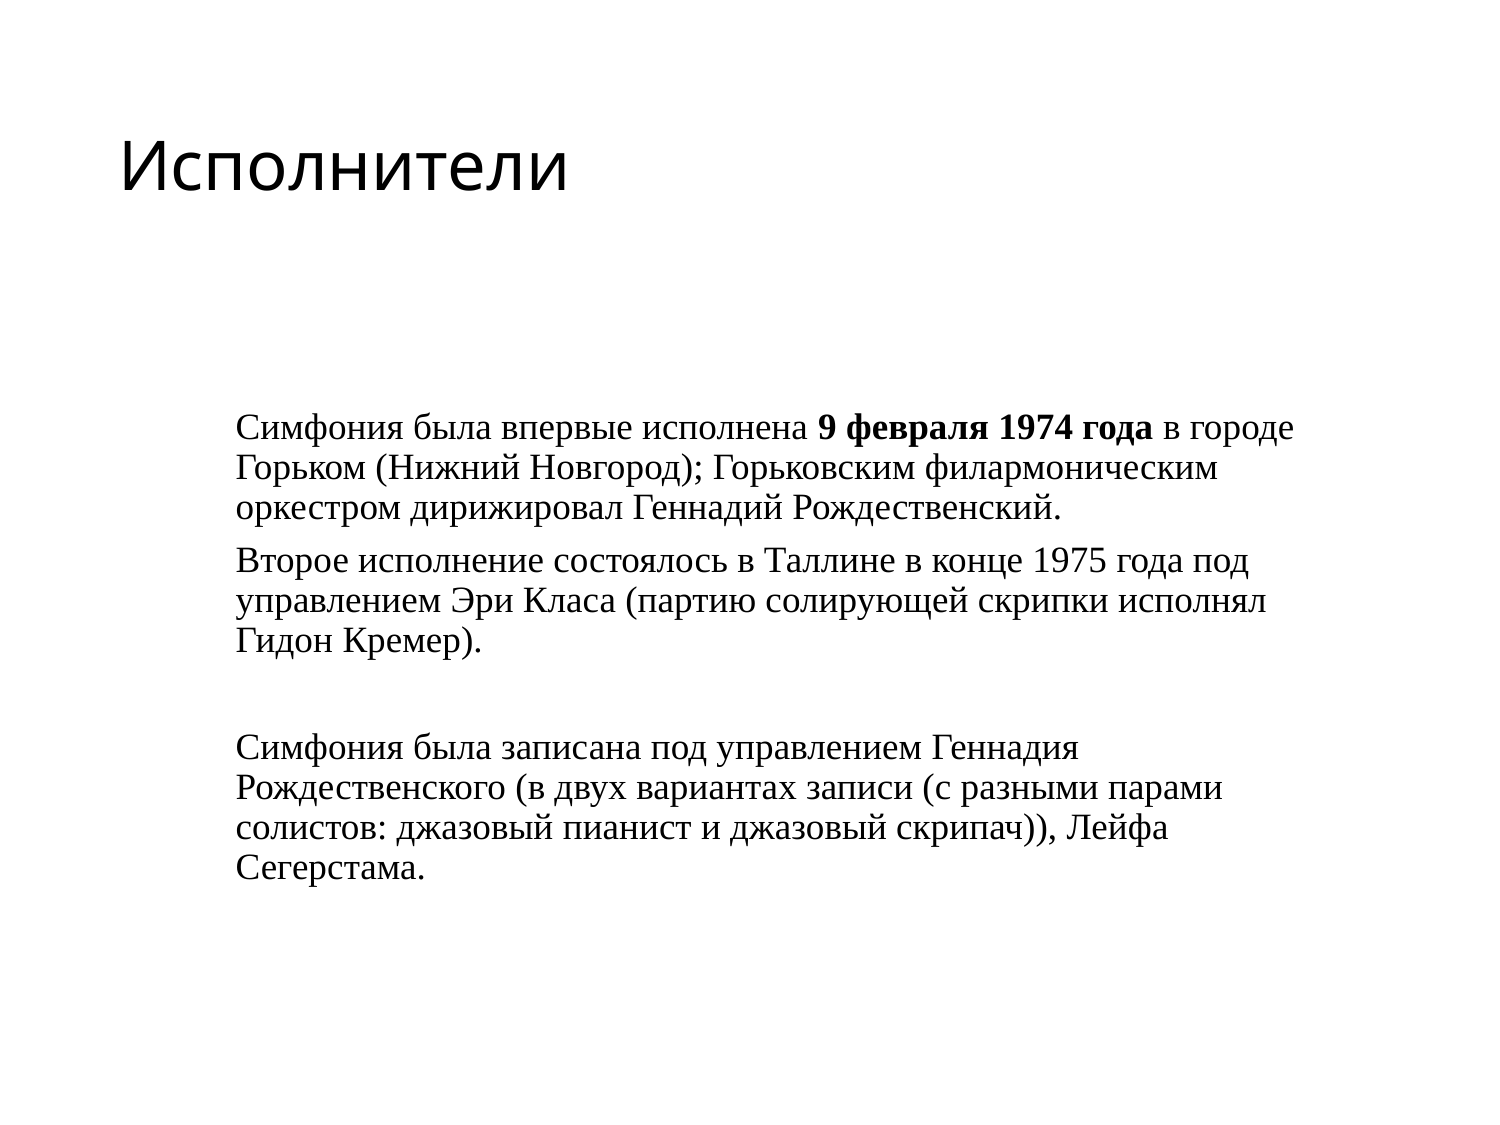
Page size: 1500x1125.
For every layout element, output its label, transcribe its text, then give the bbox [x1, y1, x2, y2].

list Симфония была впервые исполнена 9 февраля 1974 года в городе Горьком (Нижний Новгород); Горьковским филармоническим оркестром дирижировал Геннадий Рождественский. Второе исполнение состоялось в Таллине в конце 1975 года под управлением Эри Класа (партию солирующей скрипки исполнял Гидон Кремер). Симфония была записана под управлением Геннадия Рождественского (в двух вариантах записи (с разными парами солистов: джазовый пианист и джазовый скрипач)), Лейфа Сегерстама. [194, 399, 1317, 917]
title Исполнители [103, 59, 1397, 278]
